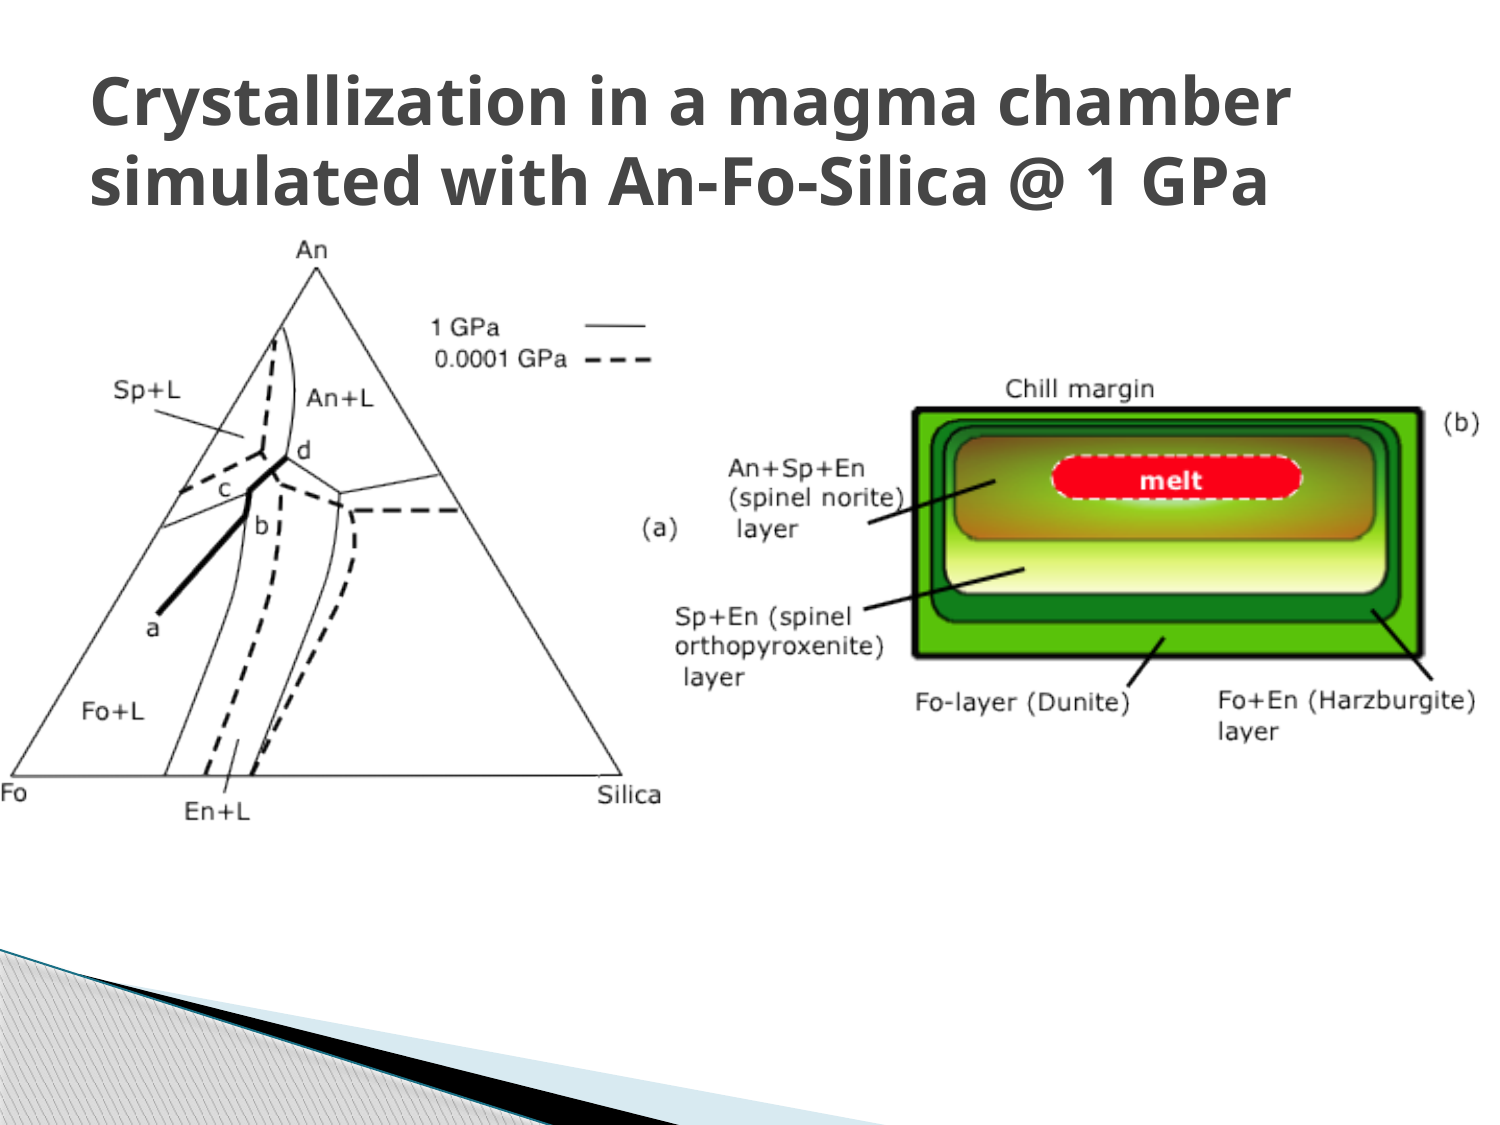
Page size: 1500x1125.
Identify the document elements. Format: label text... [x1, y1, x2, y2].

title Crystallization in a magma chamber simulated with An-Fo-Silica @ 1 GPa [75, 45, 1425, 233]
picture [0, 232, 1500, 827]
